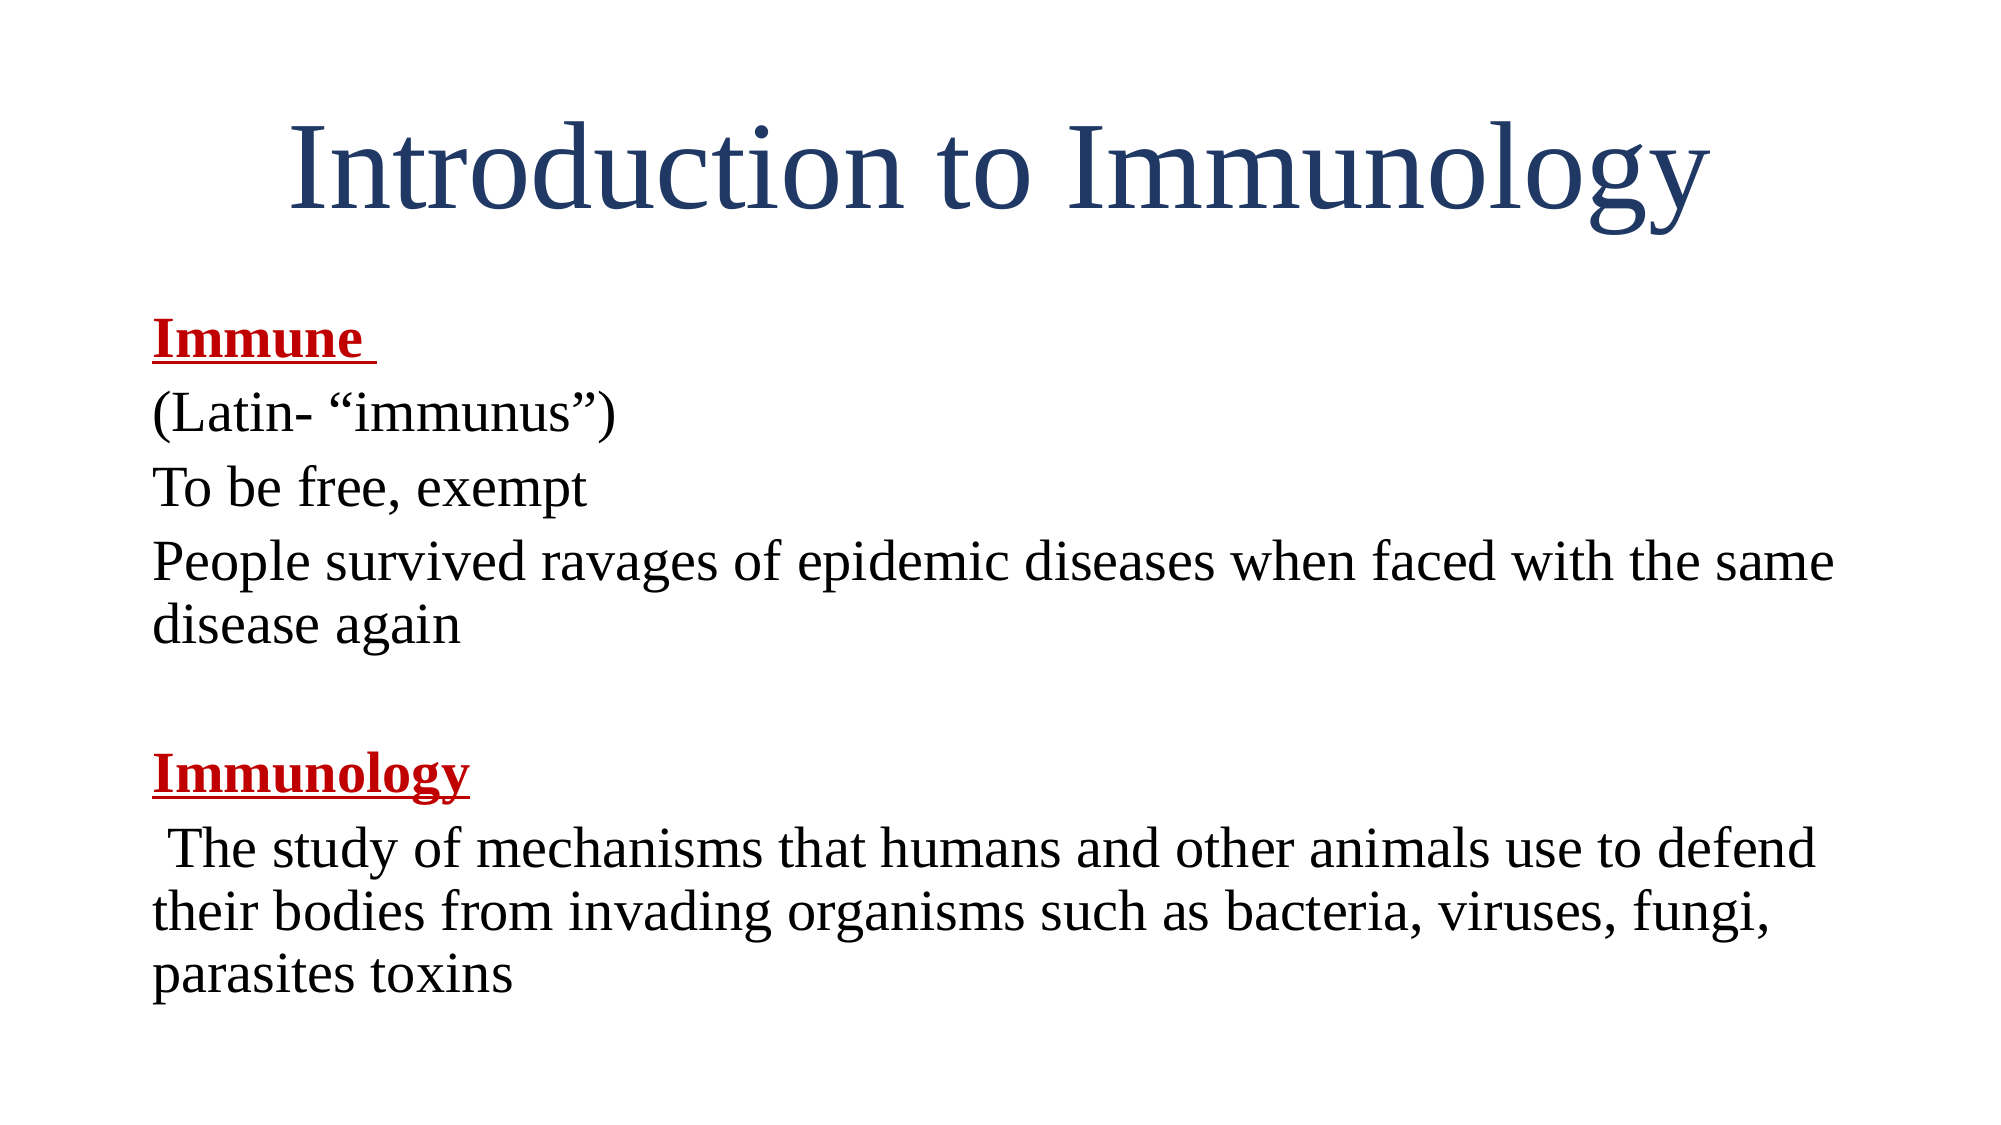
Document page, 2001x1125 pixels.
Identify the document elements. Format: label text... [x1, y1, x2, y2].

list Immune (Latin- “immunus”) To be free, exempt People survived ravages of epidemic diseases when faced with the same disease again Immunology The study of mechanisms that humans and other animals use to defend their bodies from invading organisms such as bacteria, viruses, fungi, parasites toxins [137, 299, 1863, 1014]
title Introduction to Immunology [137, 59, 1863, 278]
